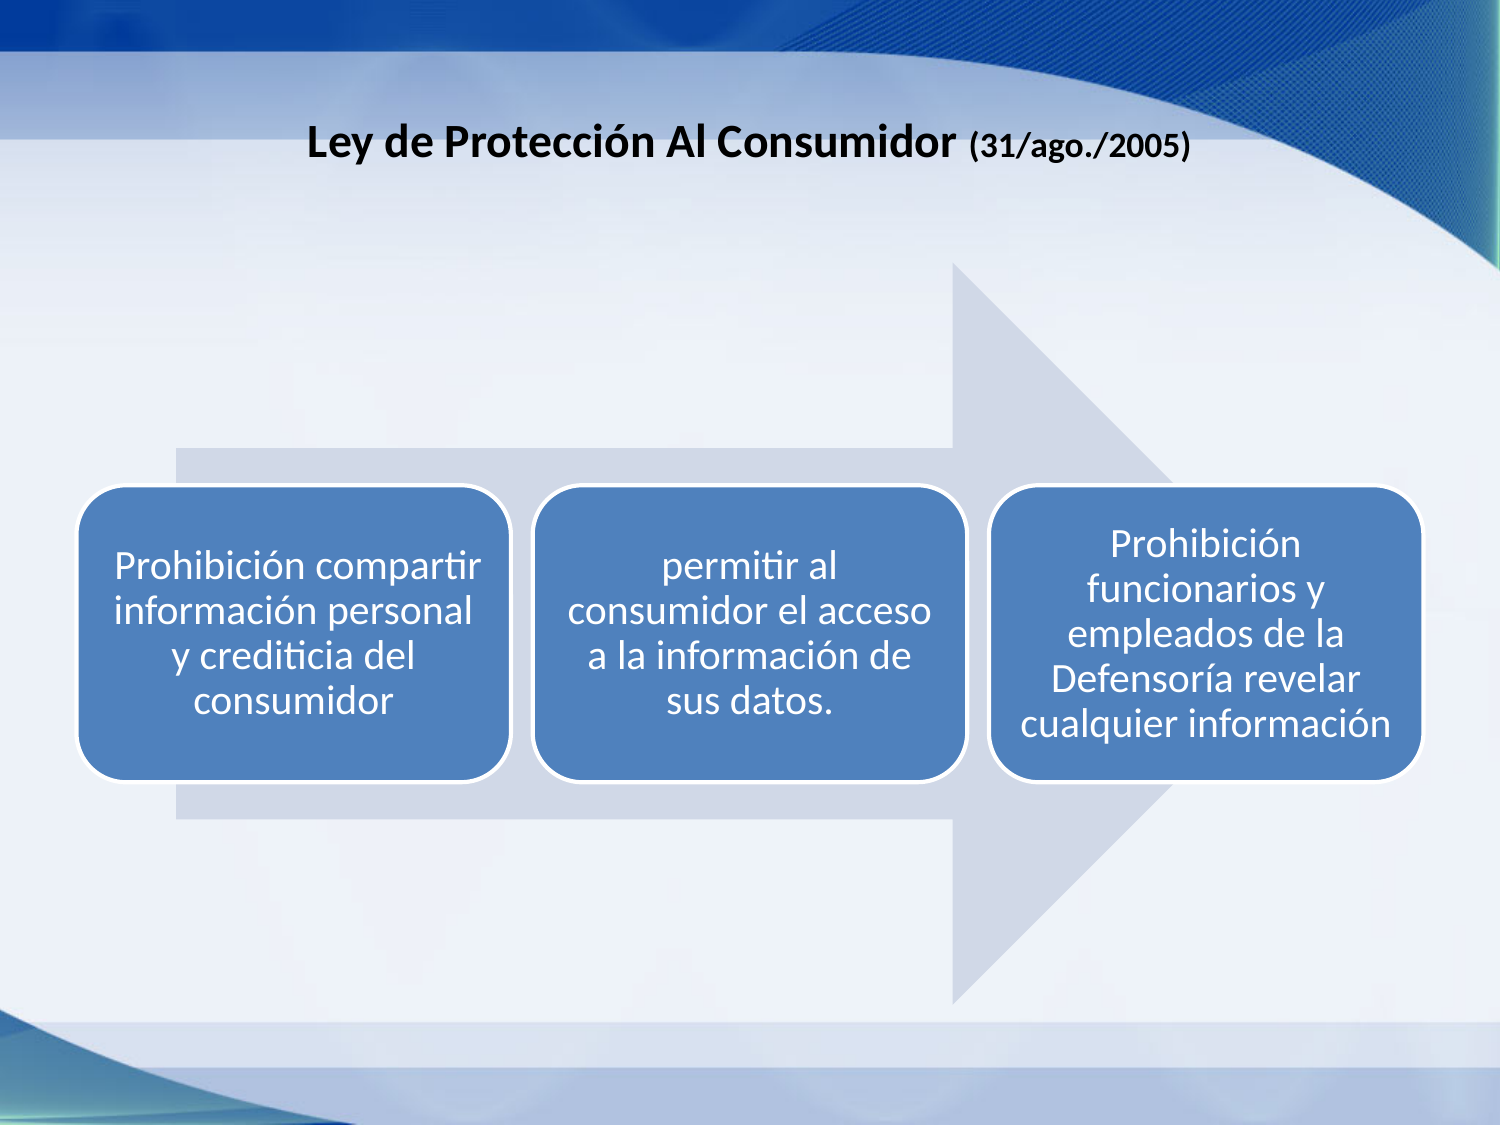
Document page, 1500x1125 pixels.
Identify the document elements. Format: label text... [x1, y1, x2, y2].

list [74, 262, 1426, 1006]
title Ley de Protección Al Consumidor (31/ago./2005) [74, 44, 1426, 233]
picture [0, 0, 1500, 1125]
